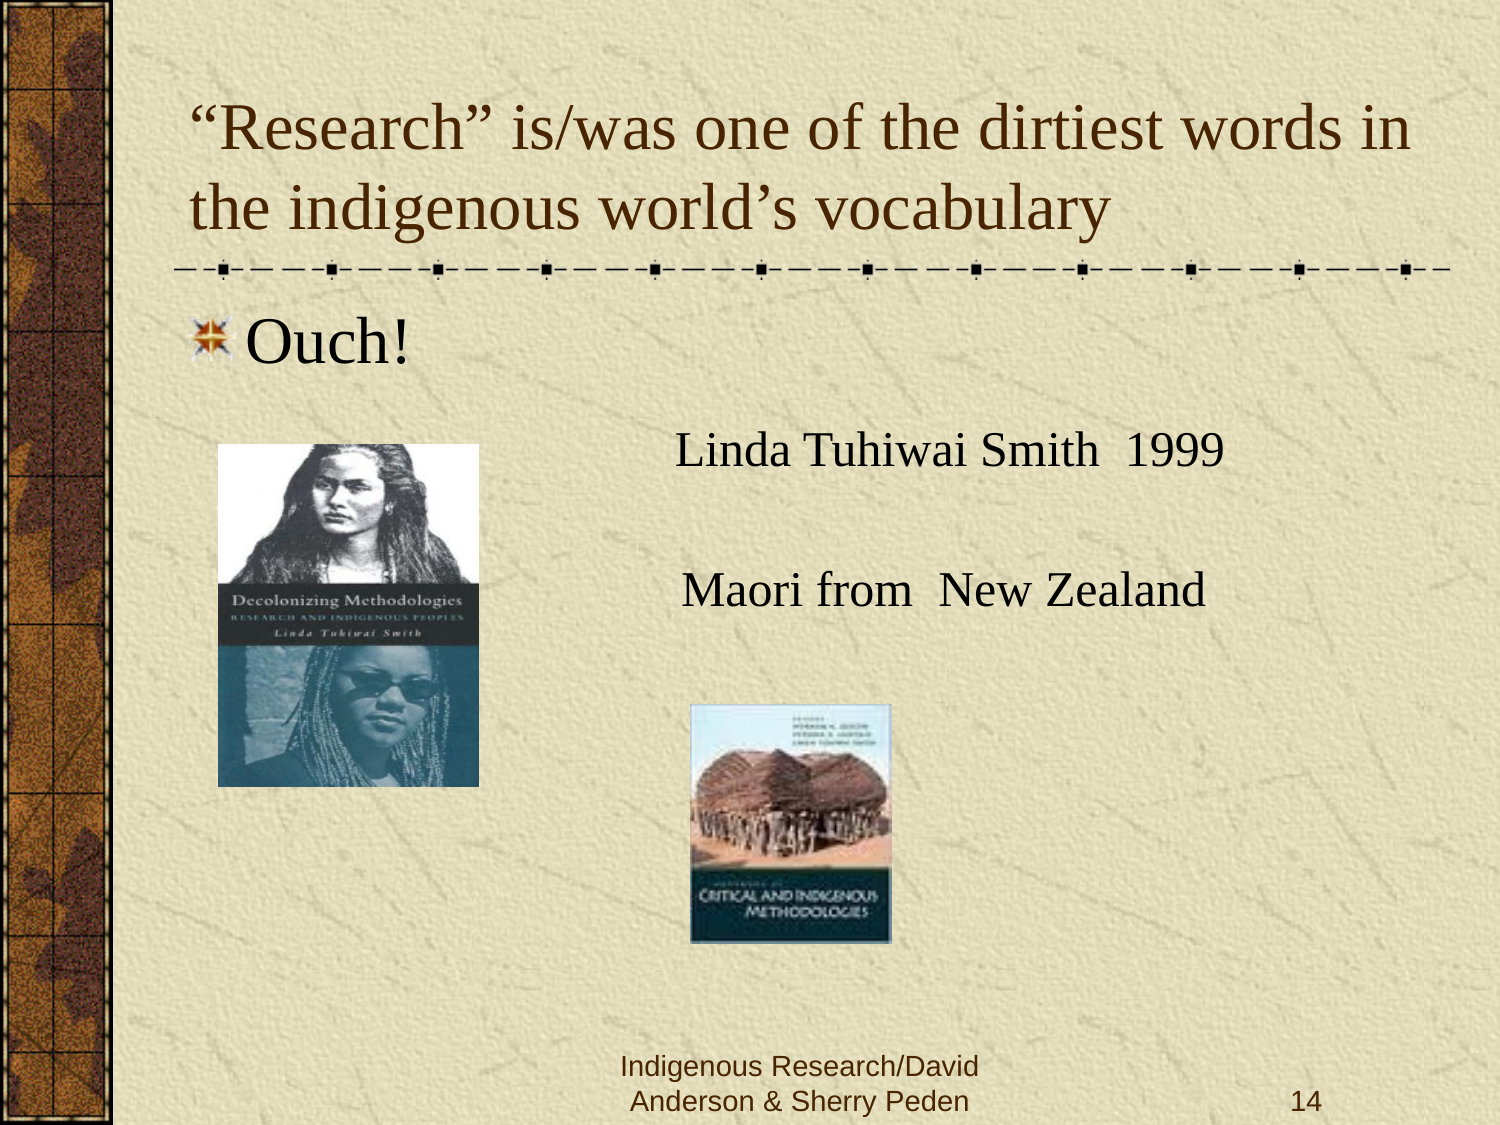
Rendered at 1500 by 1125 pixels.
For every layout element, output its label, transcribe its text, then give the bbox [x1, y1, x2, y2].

list Ouch! [173, 289, 1449, 965]
footer Indigenous Research/David Anderson & Sherry Peden [562, 1049, 1038, 1125]
text_box Linda Tuhiwai Smith 1999 Maori from New Zealand [600, 408, 1300, 624]
slide_number 14 [1149, 1049, 1463, 1125]
picture [0, 0, 1500, 1125]
title “Research” is/was one of the dirtiest words in the indigenous world’s vocabulary [174, 62, 1451, 251]
